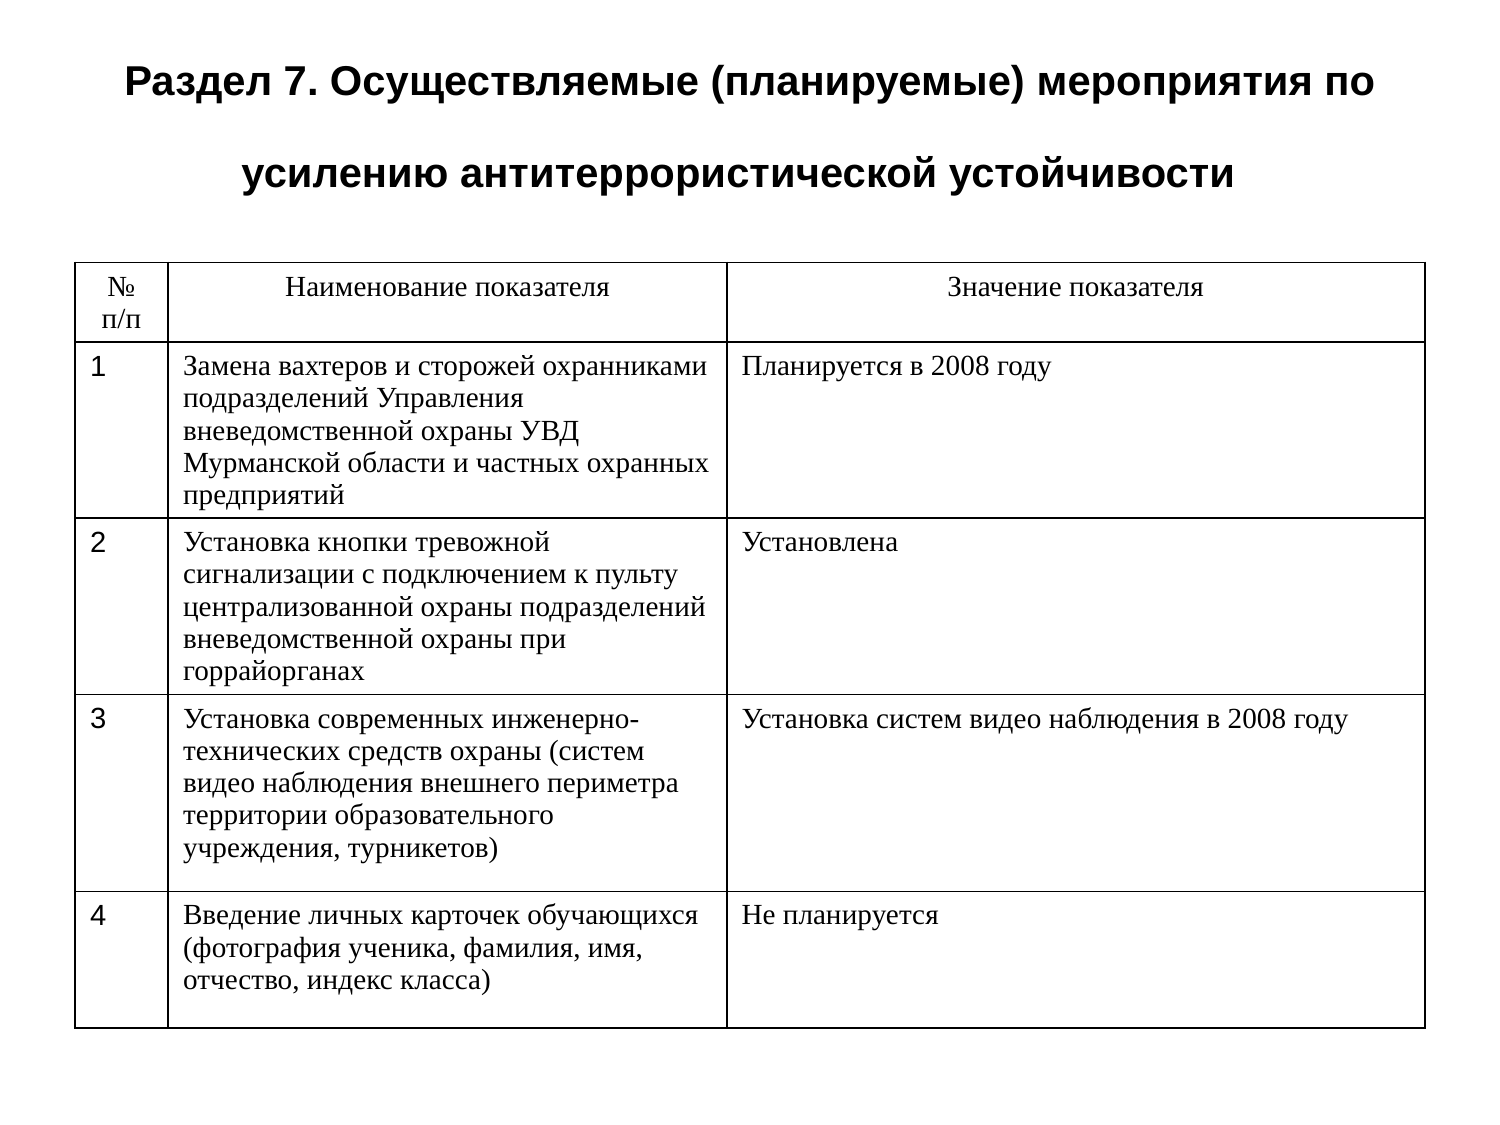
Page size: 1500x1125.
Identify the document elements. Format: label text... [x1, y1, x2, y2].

table_header Значение показателя [728, 263, 1424, 341]
table_cell Не планируется [728, 892, 1424, 1027]
table_cell 3 [76, 695, 167, 891]
table_header № п/п [76, 263, 167, 341]
table_cell Установка кнопки тревожной сигнализации с подключением к пульту централизованной охраны подразделений вневедомственной охраны при горрайорганах [169, 519, 726, 694]
table_cell Установка современных инженерно-технических средств охраны (систем видео наблюдения внешнего периметра территории образовательного учреждения, турникетов) [169, 695, 726, 891]
table_cell Установлена [728, 519, 1424, 694]
table_cell 4 [76, 892, 167, 1027]
table_cell Введение личных карточек обучающихся (фотография ученика, фамилия, имя, отчество, индекс класса) [169, 892, 726, 1027]
table_cell Замена вахтеров и сторожей охранниками подразделений Управления вневедомственной охраны УВД Мурманской области и частных охранных предприятий [169, 343, 726, 517]
table_header Наименование показателя [169, 263, 726, 341]
table_cell 1 [76, 343, 167, 517]
table_cell Установка систем видео наблюдения в 2008 году [728, 695, 1424, 891]
title Раздел 7. Осуществляемые (планируемые) мероприятия по усилению антитеррористической устойчивости [74, 44, 1426, 213]
table_cell Планируется в 2008 году [728, 343, 1424, 517]
table_cell 2 [76, 519, 167, 694]
